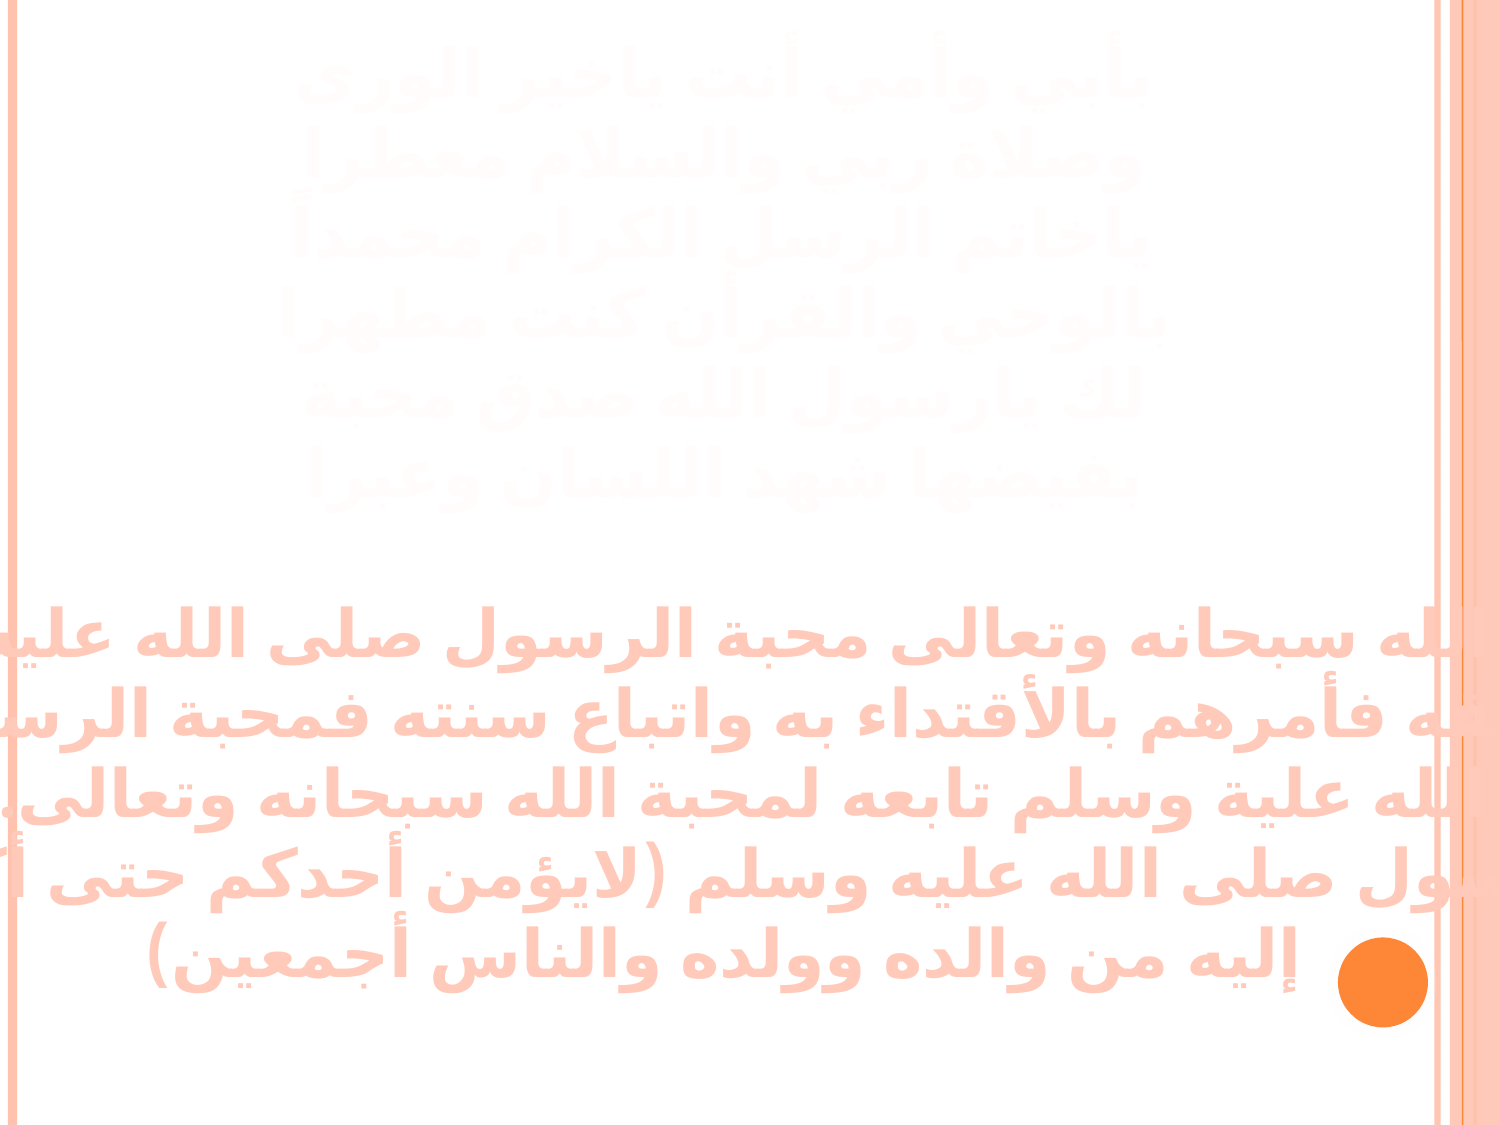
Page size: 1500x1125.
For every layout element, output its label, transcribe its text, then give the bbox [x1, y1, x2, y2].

text_box بأبي وأمي أنت ياخير الورى وصلاة ربي والسلام معطرا ياخاتم الرسل الكرام محمداً بالوحي والقرأن كنت مطهرا لك يارسول الله صدق محبة بفيضها شهد اللسان وعبرا أوجب الله سبحانه وتعالى محبة الرسول صلى الله عليه وسلم على خلقه فأمرهم بالأقتداء به واتباع سنته فمحبة الرسول صلى الله علية وسلم تابعه لمحبة الله سبحانه وتعالى... قال الرسول صلى الله عليه وسلم (لايؤمن أحدكم حتى أكون أحب إليه من والده وولده والناس أجمعين) [0, 23, 1500, 1125]
